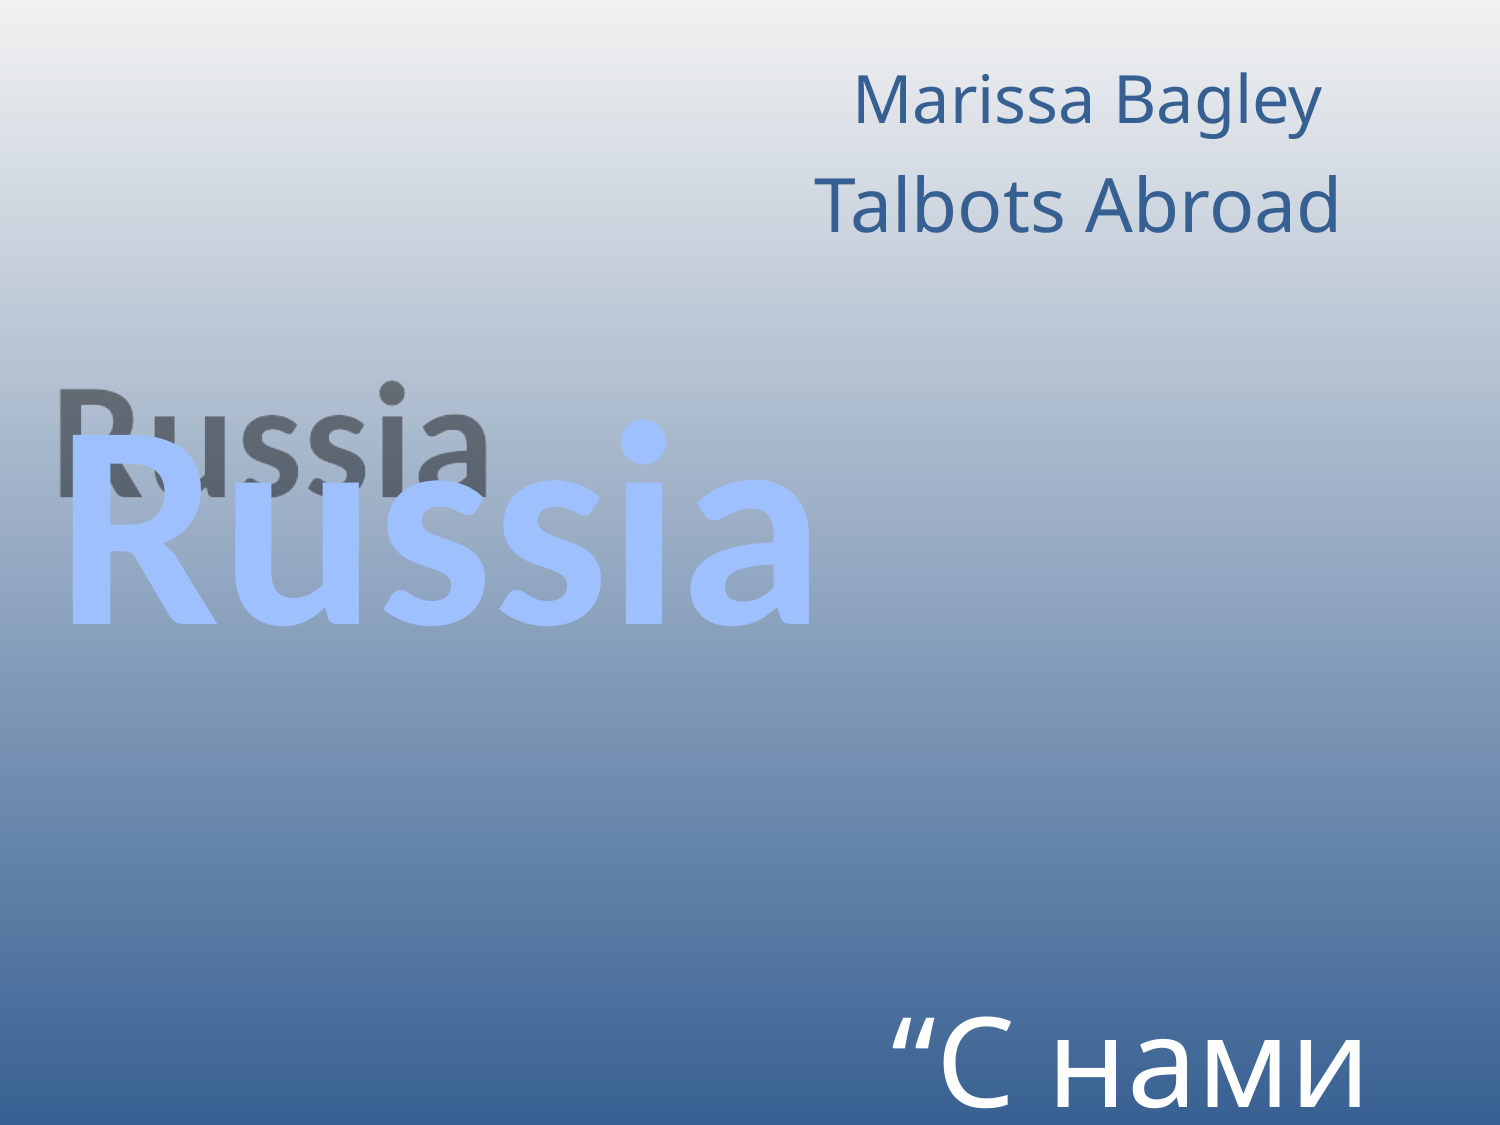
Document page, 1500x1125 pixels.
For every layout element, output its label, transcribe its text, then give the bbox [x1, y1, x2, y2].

text_box Talbots Abroad [800, 149, 1500, 255]
text_box Marissa Bagley [837, 49, 1475, 145]
text_box “С нами Бог” [762, 974, 1500, 1125]
text_box Russia [41, 324, 841, 690]
